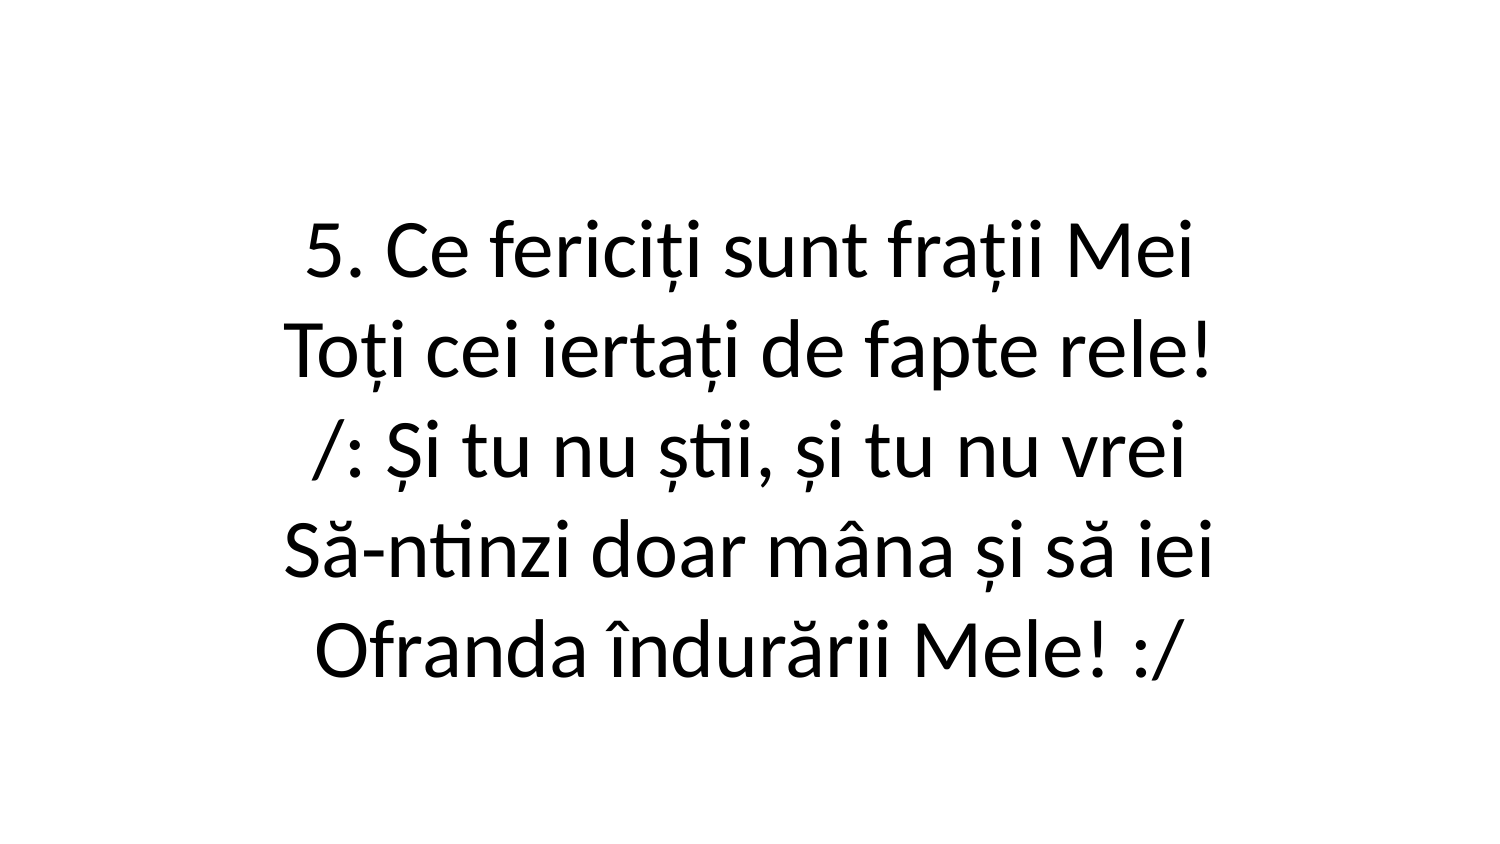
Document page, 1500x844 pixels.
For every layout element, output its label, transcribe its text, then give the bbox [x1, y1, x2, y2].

text_box 5. Ce fericiți sunt frații Mei Toți cei iertați de fapte rele! /: Și tu nu știi, și tu nu vrei Să-ntinzi doar mâna și să iei Ofranda îndurării Mele! :/ [268, 142, 1232, 702]
